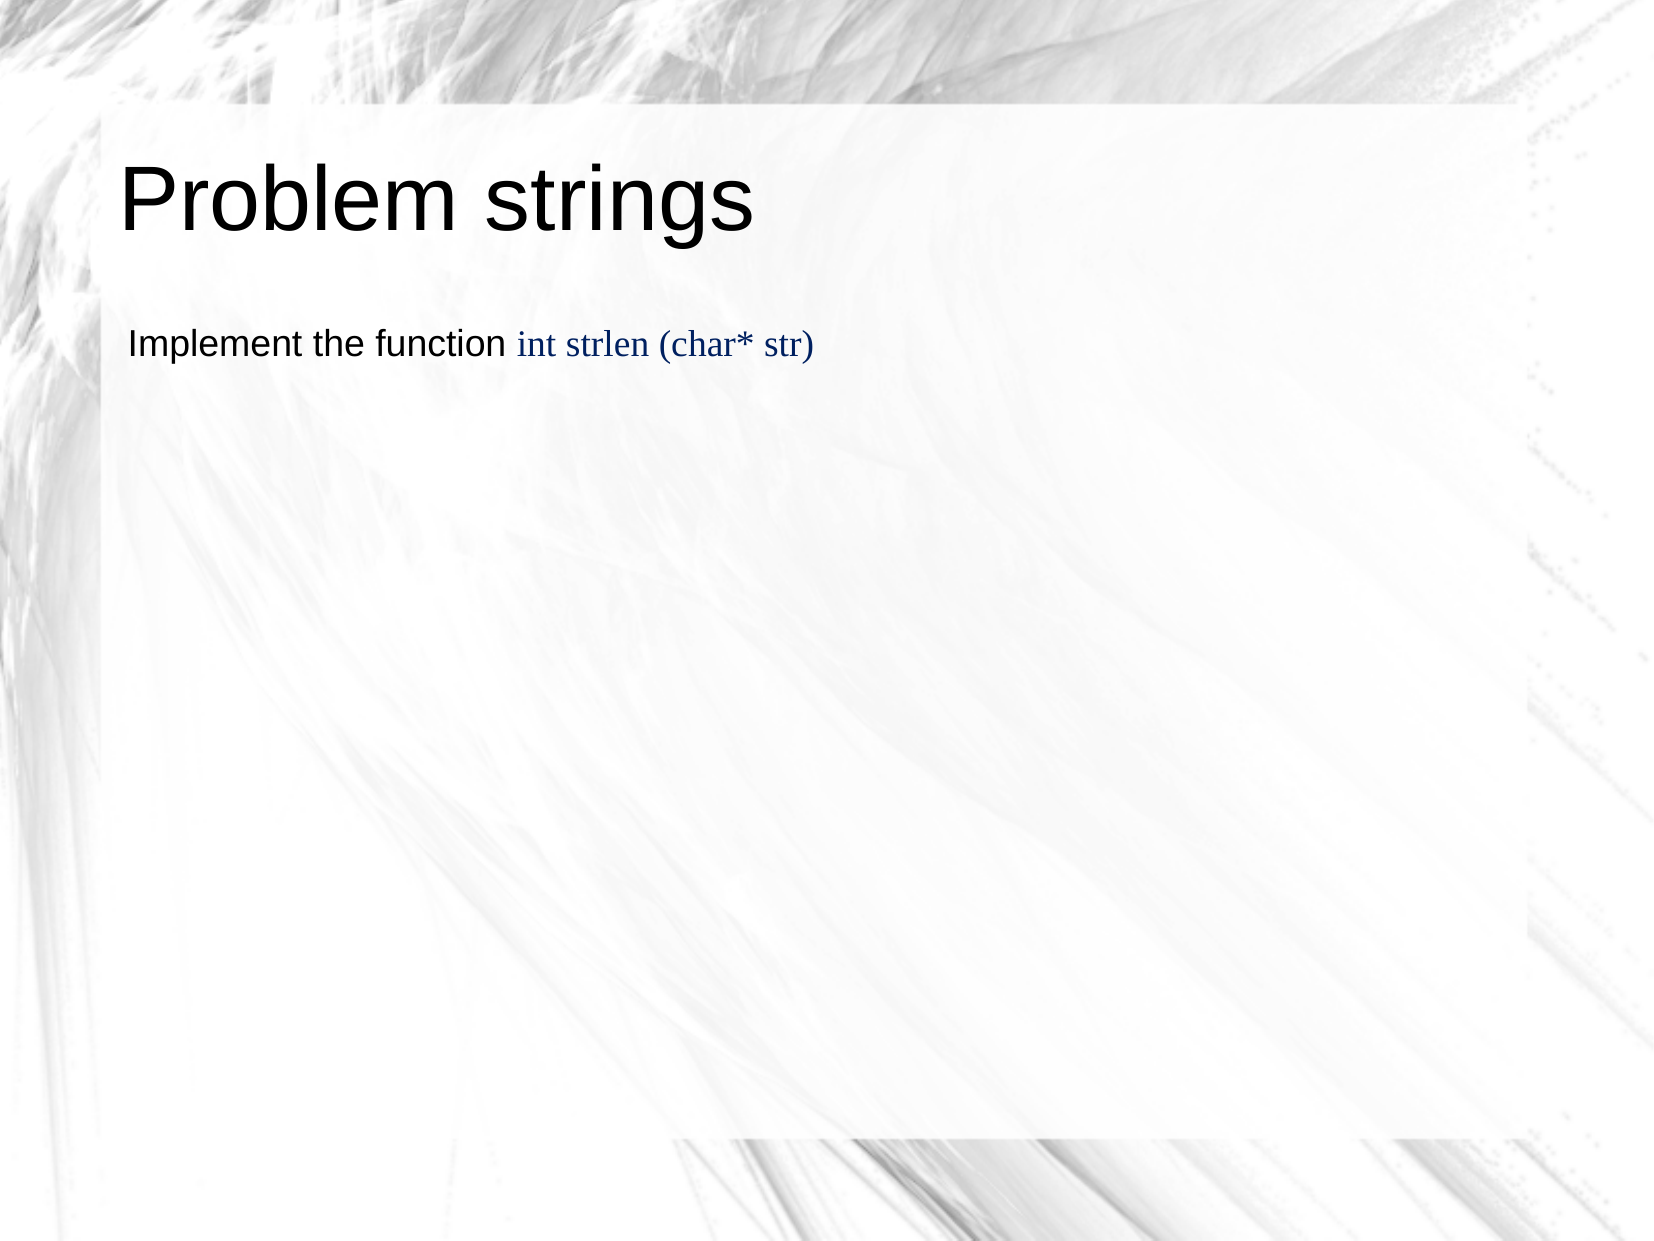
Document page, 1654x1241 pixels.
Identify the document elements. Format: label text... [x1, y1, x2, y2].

list Implement the function int strlen (char* str) [118, 319, 1571, 1109]
title Problem strings [118, 93, 1506, 299]
picture [0, 0, 1654, 1241]
